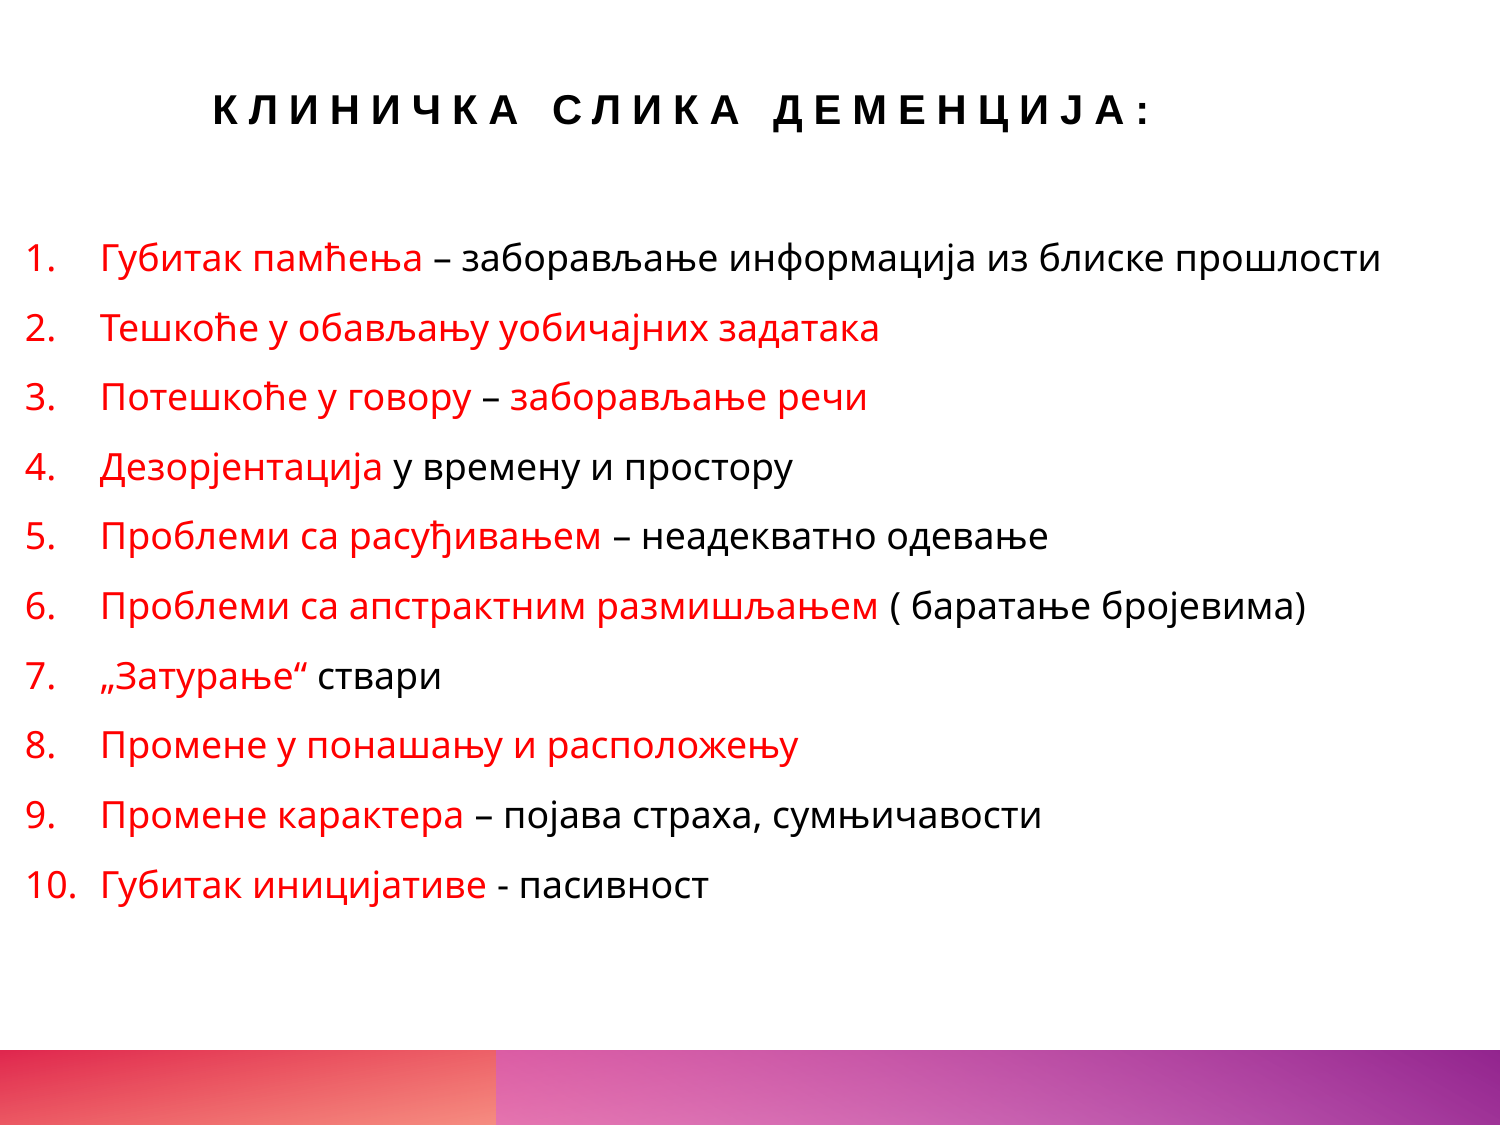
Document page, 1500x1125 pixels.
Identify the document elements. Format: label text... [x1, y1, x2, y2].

list Губитак памћења – заборављање информација из блиске прошлости Тешкоће у обављању уобичајних задатака Потешкоће у говору – заборављање речи Дезорјентација у времену и простору Проблеми са расуђивањем – неадекватно одевање Проблеми са апстрактним размишљањем ( баратање бројевима) „Затурање“ ствари Промене у понашању и расположењу Промене карактера – појава страха, сумњичавости Губитак иницијативе - пасивност [24, 224, 1500, 1090]
title Клиничка слика деменција: [212, 37, 1288, 133]
